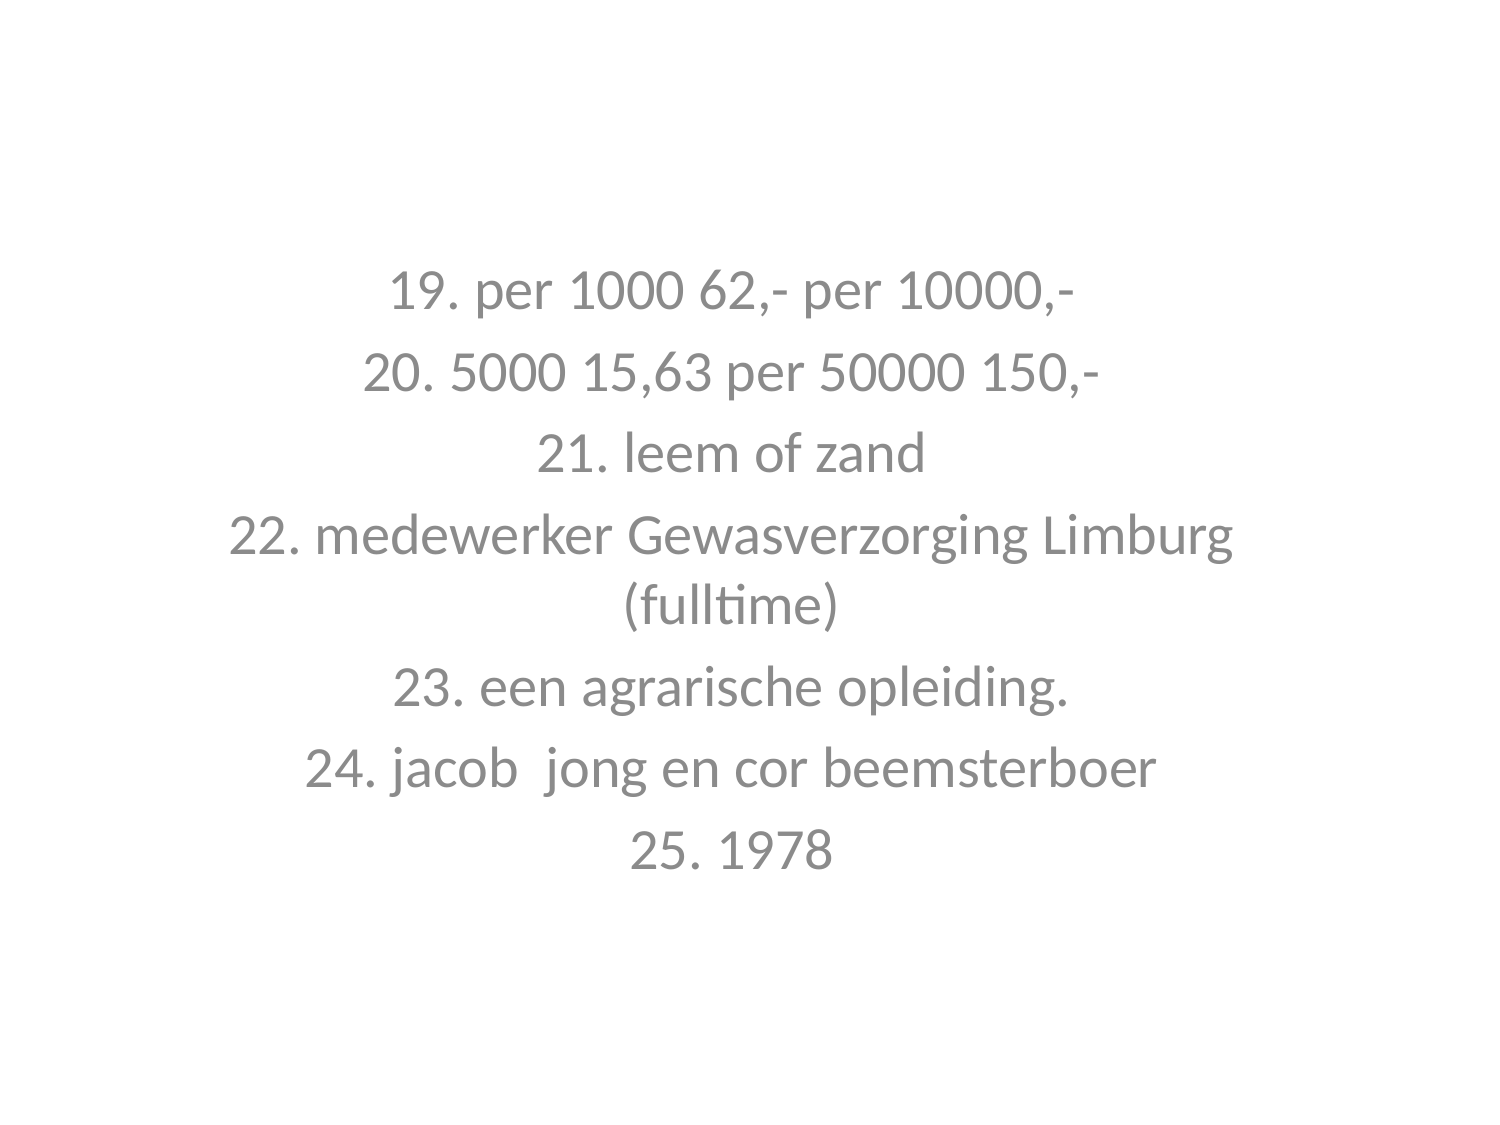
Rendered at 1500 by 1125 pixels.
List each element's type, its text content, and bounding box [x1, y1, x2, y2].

subtitle 19. per 1000 62,- per 10000,- 20. 5000 15,63 per 50000 150,- 21. leem of zand 22. medewerker Gewasverzorging Limburg (fulltime) 23. een agrarische opleiding. 24. jacob jong en cor beemsterboer 25. 1978 [206, 243, 1257, 1020]
